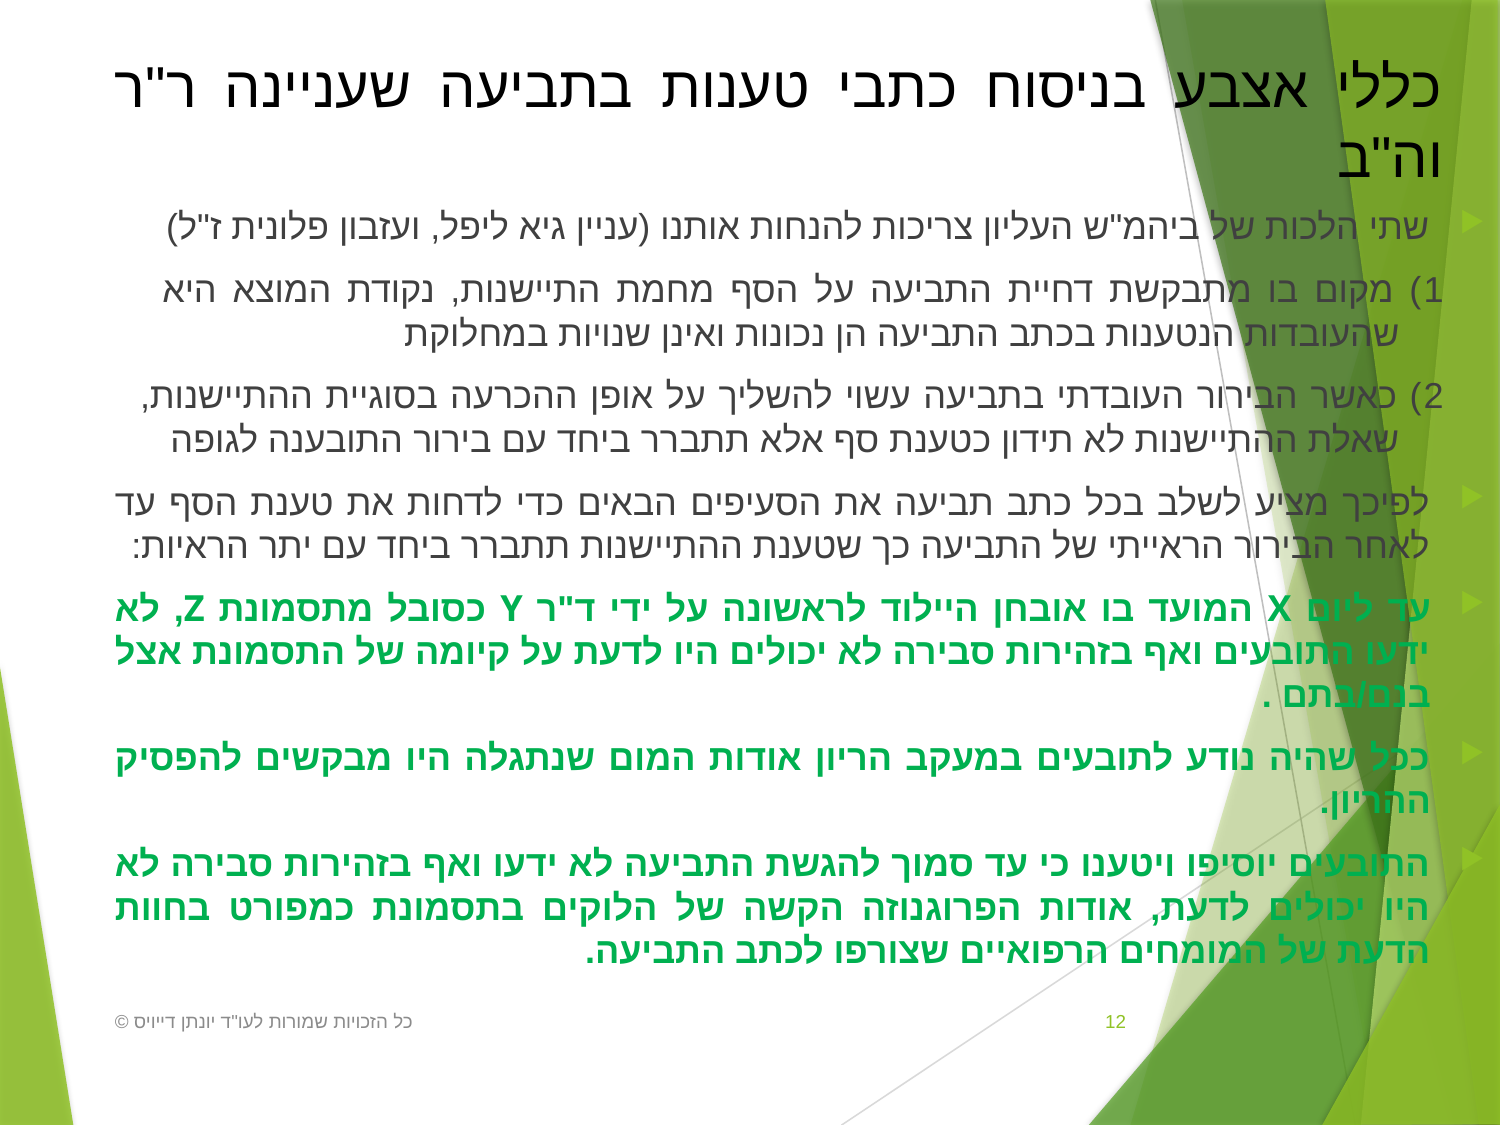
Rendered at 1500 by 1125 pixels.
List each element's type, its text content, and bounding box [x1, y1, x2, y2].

title כללי אצבע בניסוח כתבי טענות בתביעה שעניינה ר"ר וה"ב [99, 42, 1459, 196]
slide_number 12 [1057, 991, 1142, 1051]
list שתי הלכות של ביהמ"ש העליון צריכות להנחות אותנו (עניין גיא ליפל, ועזבון פלונית ז"ל) 1) מקום בו מתבקשת דחיית התביעה על הסף מחמת התיישנות, נקודת המוצא היא שהעובדות הנטענות בכתב התביעה הן נכונות ואינן שנויות במחלוקת 2) כאשר הבירור העובדתי בתביעה עשוי להשליך על אופן ההכרעה בסוגיית ההתיישנות, שאלת ההתיישנות לא תידון כטענת סף אלא תתברר ביחד עם בירור התובענה לגופה לפיכך מציע לשלב בכל כתב תביעה את הסעיפים הבאים כדי לדחות את טענת הסף עד לאחר הבירור הראייתי של התביעה כך שטענת ההתיישנות תתברר ביחד עם יתר הראיות: עד ליום X המועד בו אובחן היילוד לראשונה על ידי ד"ר Y כסובל מתסמונת Z, לא ידעו התובעים ואף בזהירות סבירה לא יכולים היו לדעת על קיומה של התסמונת אצל בנם/בתם . ככל שהיה נודע לתובעים במעקב הריון אודות המום שנתגלה היו מבקשים להפסיק ההריון. התובעים יוסיפו ויטענו כי עד סמוך להגשת התביעה לא ידעו ואף בזהירות סבירה לא היו יכולים לדעת, אודות הפרוגנוזה הקשה של הלוקים בתסמונת כמפורט בחוות הדעת של המומחים הרפואיים שצורפו לכתב התביעה. [99, 196, 1500, 991]
footer כל הזכויות שמורות לעו"ד יונתן דייויס © [99, 991, 859, 1051]
